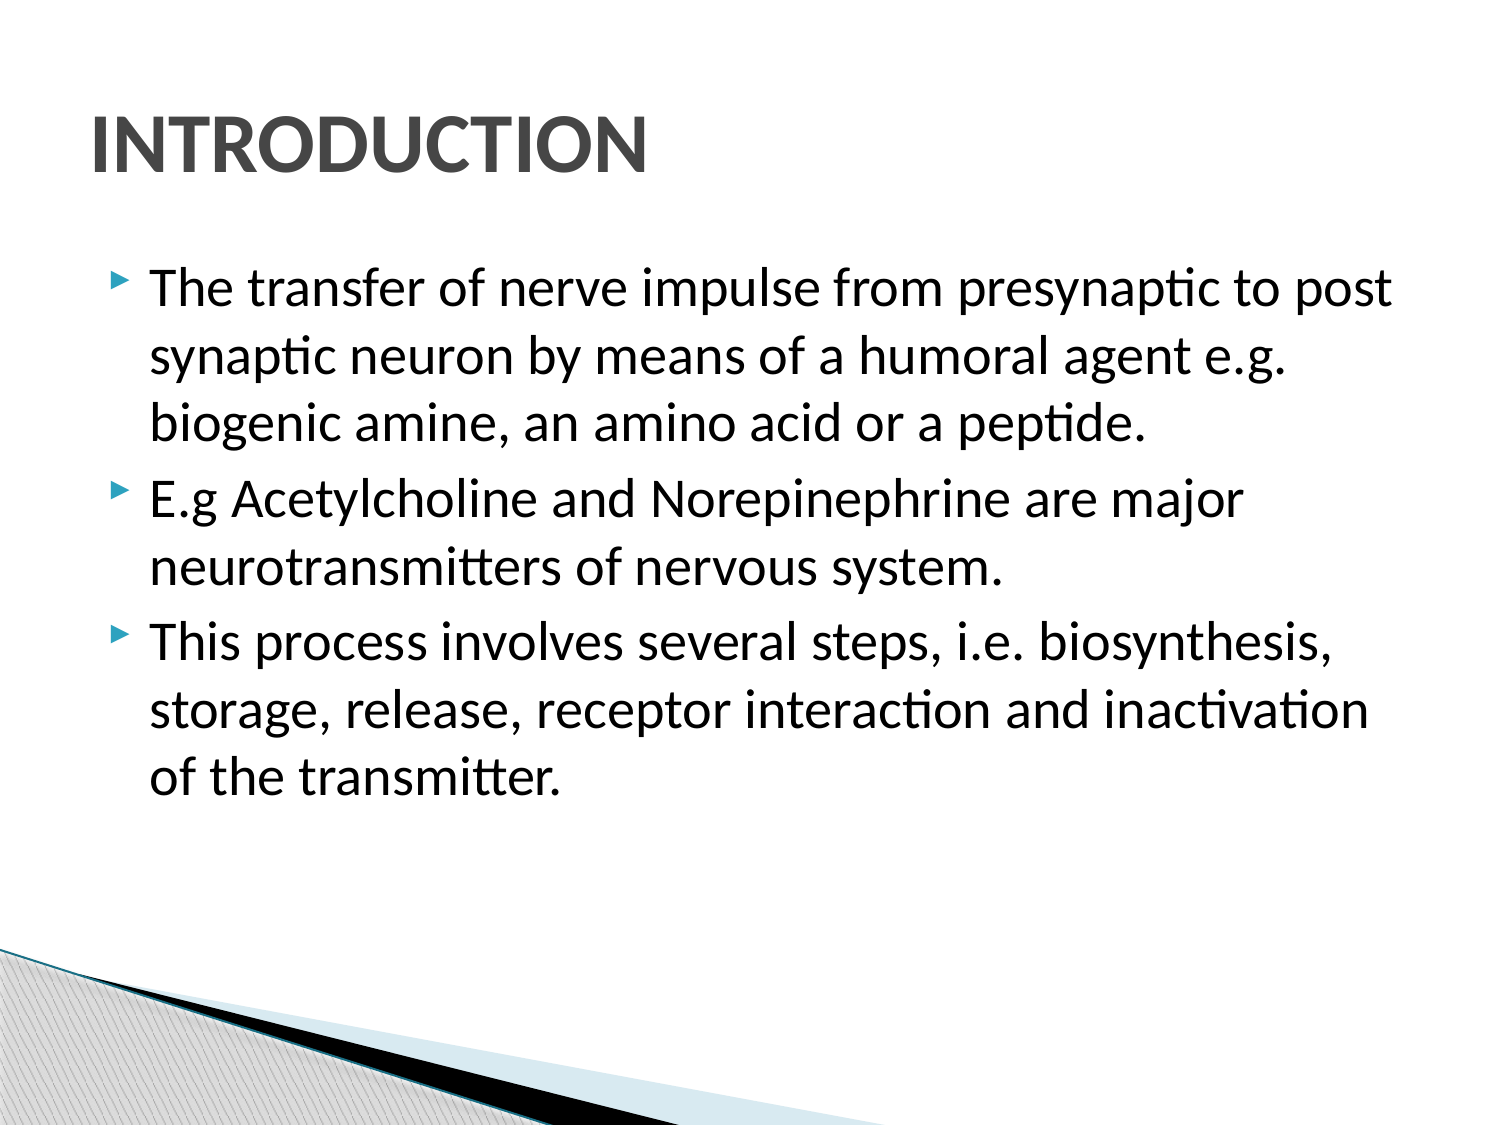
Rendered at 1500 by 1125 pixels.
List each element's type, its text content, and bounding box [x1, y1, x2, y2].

title INTRODUCTION [75, 45, 1425, 233]
list The transfer of nerve impulse from presynaptic to post synaptic neuron by means of a humoral agent e.g. biogenic amine, an amino acid or a peptide. E.g Acetylcholine and Norepinephrine are major neurotransmitters of nervous system. This process involves several steps, i.e. biosynthesis, storage, release, receptor interaction and inactivation of the transmitter. [75, 243, 1425, 986]
